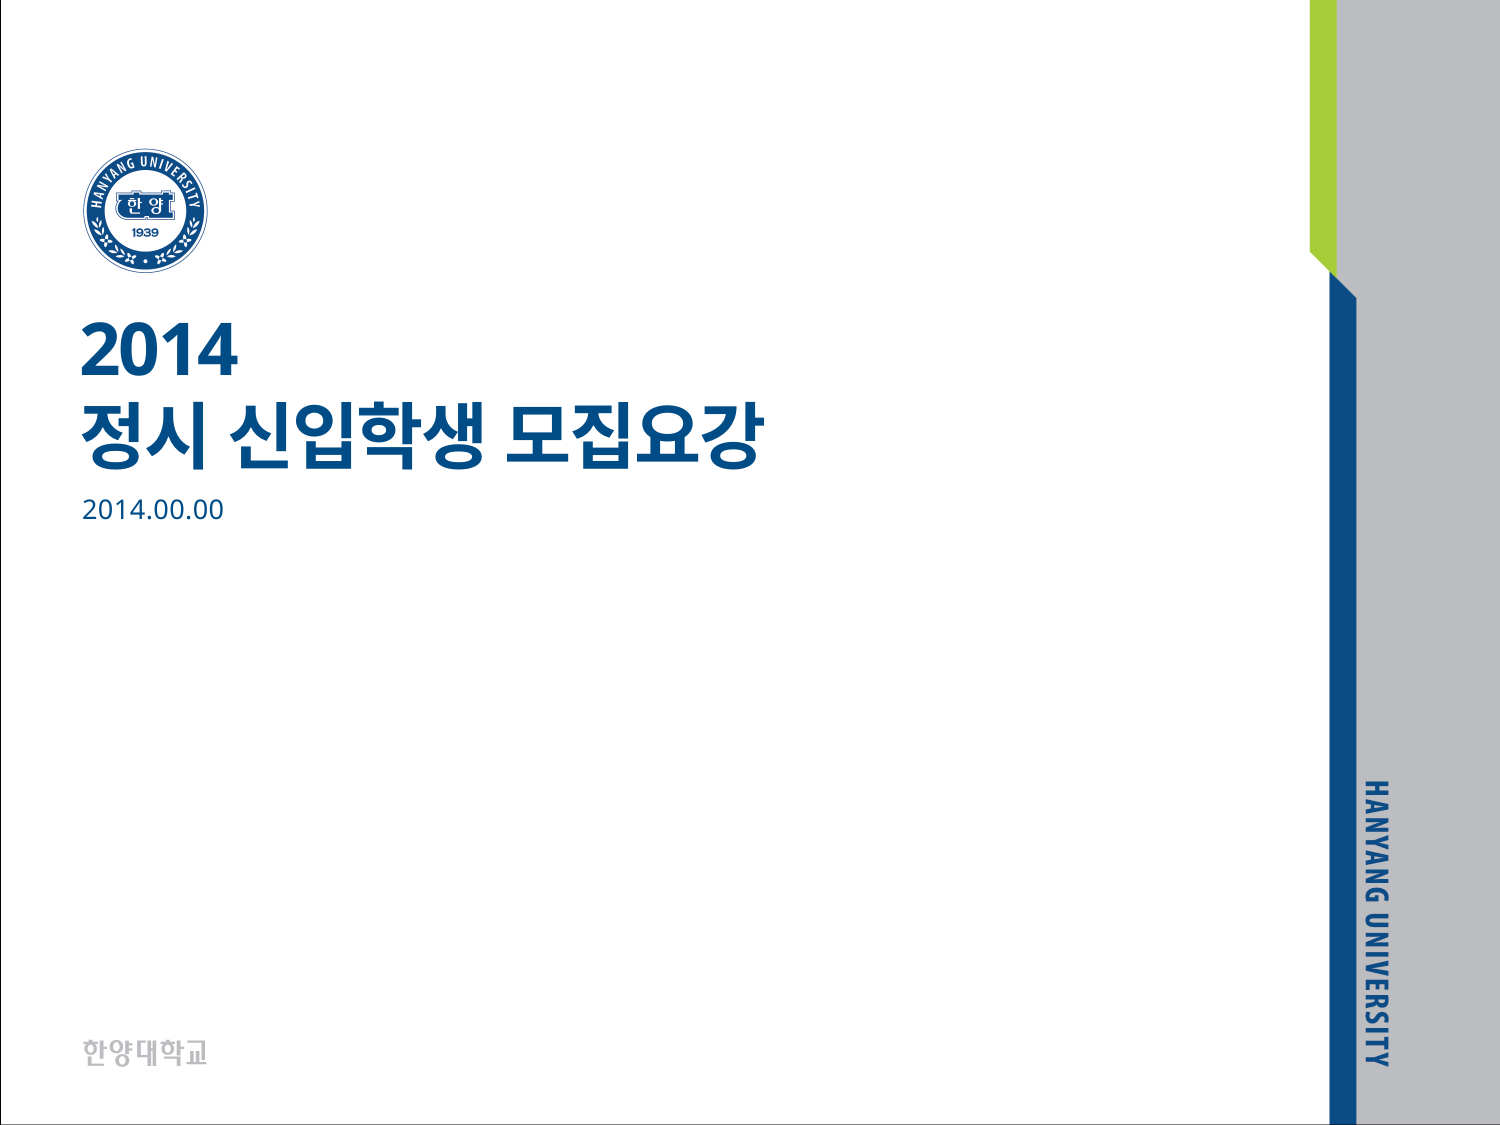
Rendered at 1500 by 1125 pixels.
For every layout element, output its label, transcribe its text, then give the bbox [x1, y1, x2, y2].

text_box 2014 정시 신입학생 모집요강 [64, 295, 869, 485]
text_box 2014.00.00 [67, 484, 268, 532]
picture [0, 0, 1500, 1125]
